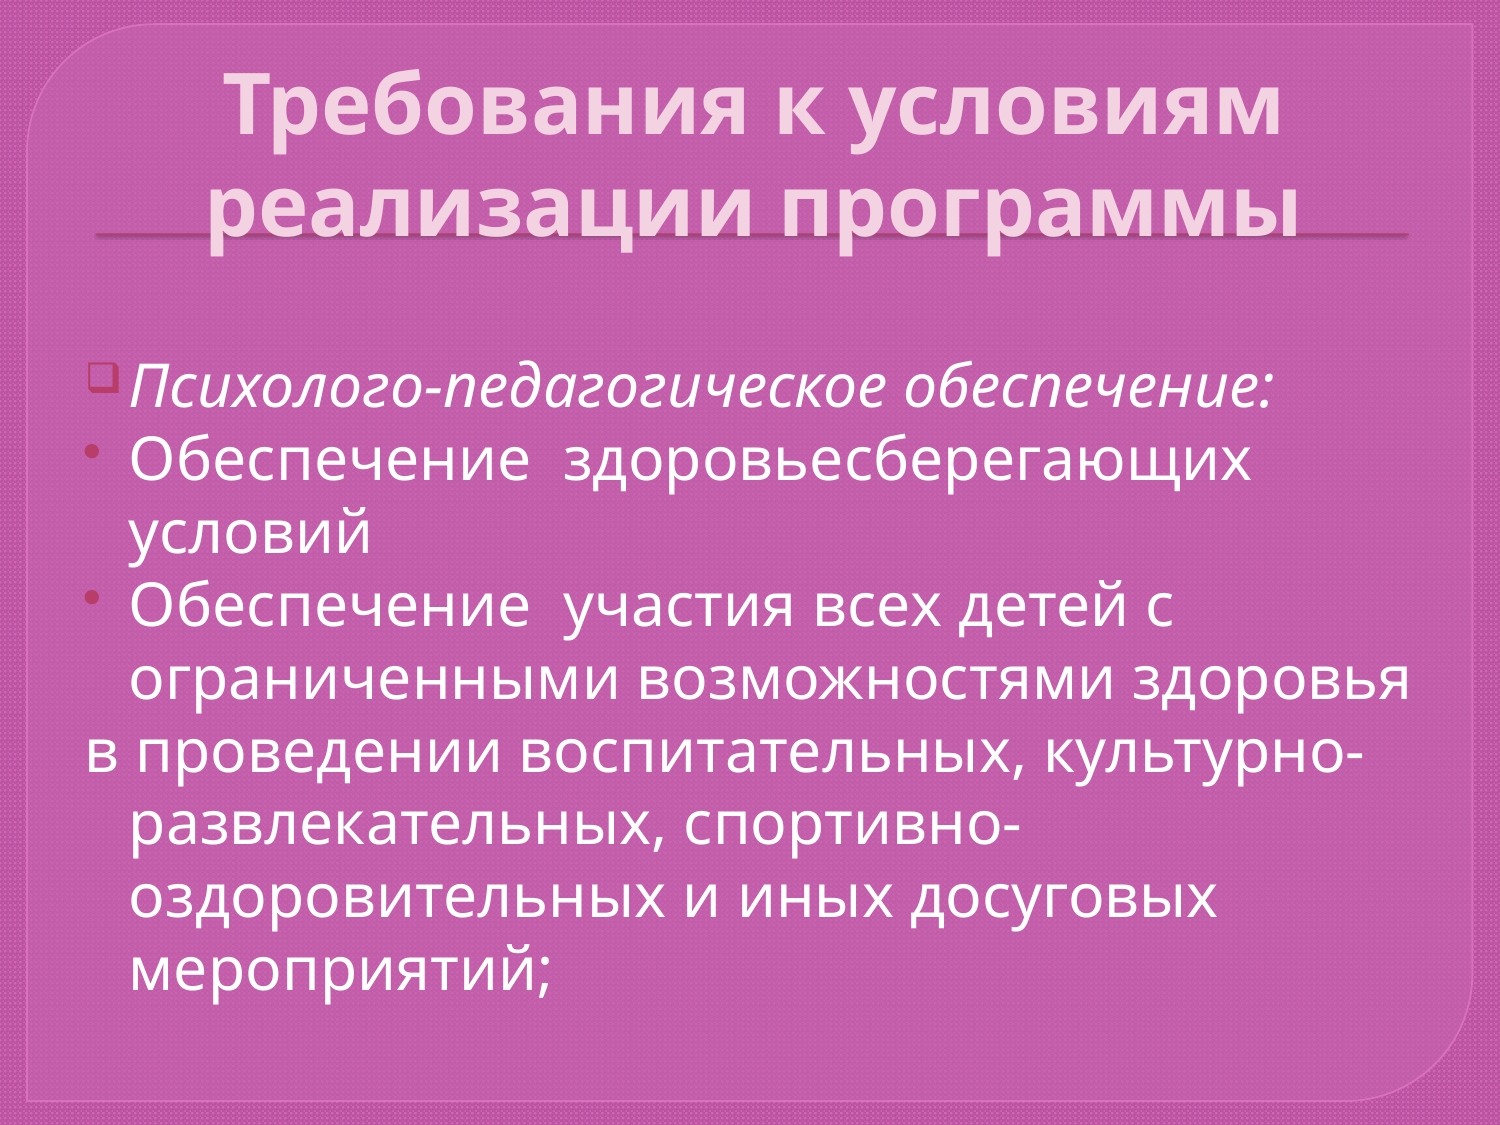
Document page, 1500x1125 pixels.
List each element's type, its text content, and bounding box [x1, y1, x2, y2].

list Психолого-педагогическое обеспечение: Обеспечение здоровьесберегающих условий Обеспечение участия всех детей с ограниченными возможностями здоровья в проведении воспитательных, культурно-развлекательных, спортивно-оздоровительных и иных досуговых мероприятий; [70, 339, 1479, 1020]
title Требования к условиям реализации программы [75, 41, 1425, 339]
